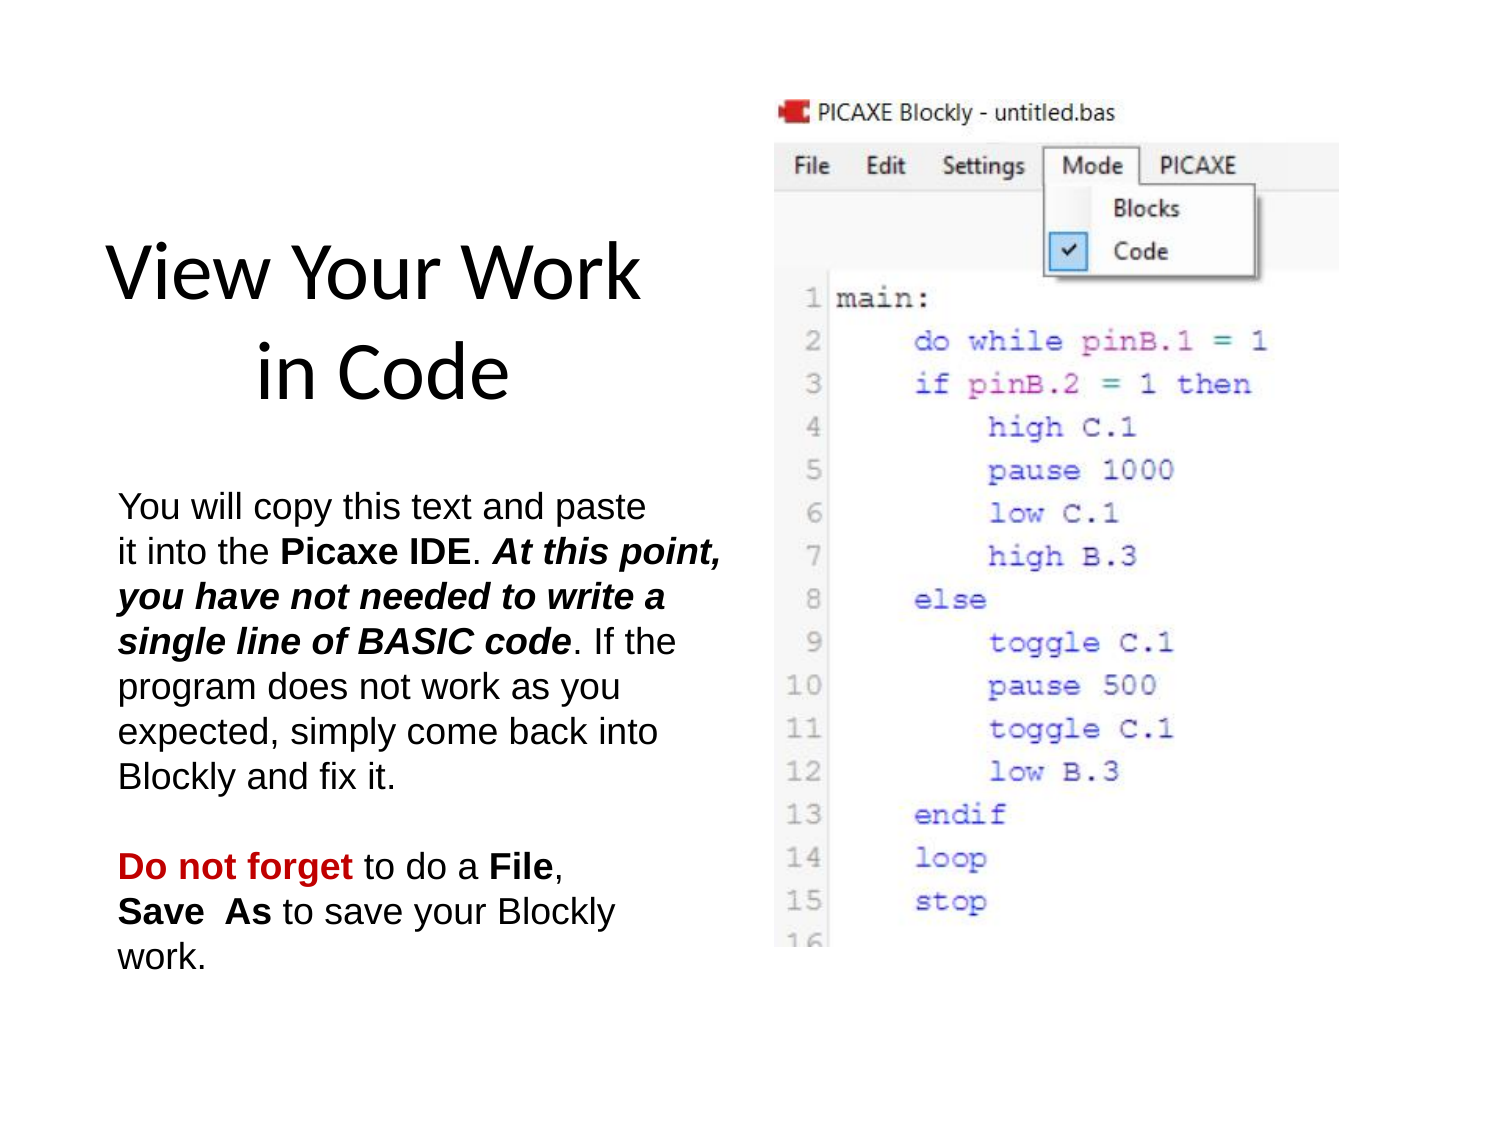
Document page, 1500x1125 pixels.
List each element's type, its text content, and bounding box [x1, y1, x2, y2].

picture [774, 99, 1340, 947]
text_box You will copy this text and paste it into the Picaxe IDE. At this point, you have not needed to write a single line of BASIC code. If the program does not work as you expected, simply come back into Blockly and fix it. Do not forget to do a File, Save As to save your Blockly work. [102, 474, 738, 1030]
text_box View Your Work in Code [90, 208, 676, 424]
